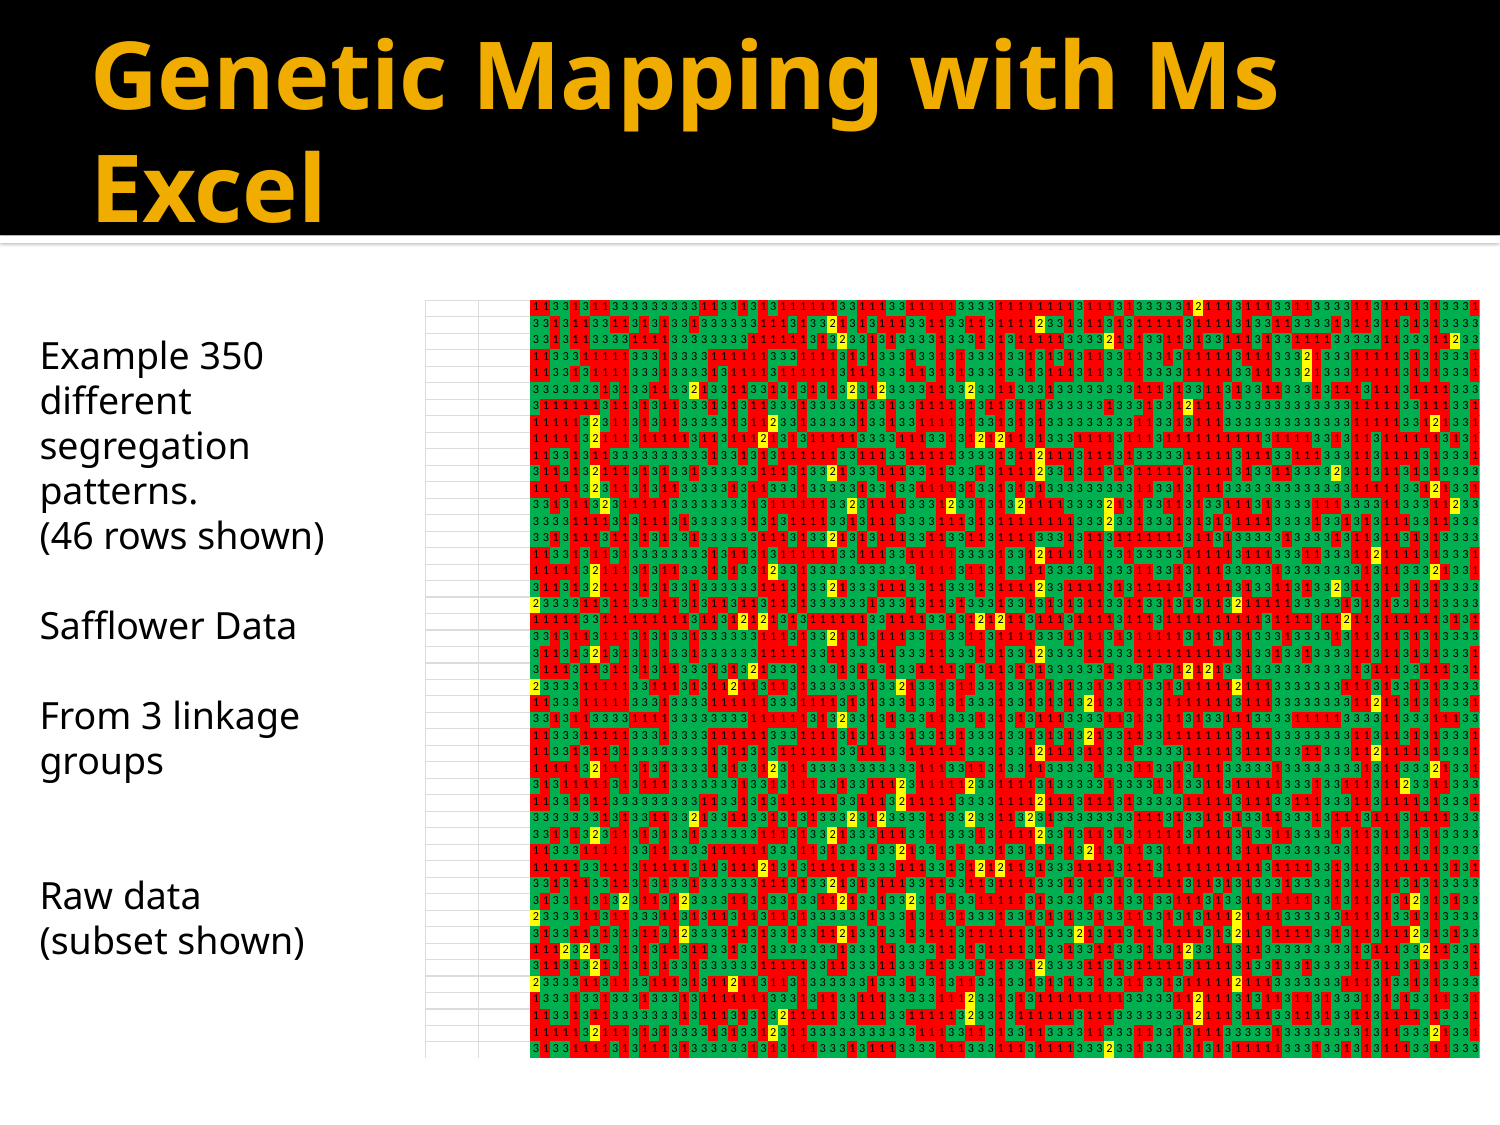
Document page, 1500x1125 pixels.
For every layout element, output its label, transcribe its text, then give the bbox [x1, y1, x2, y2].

text_box Example 350 different segregation patterns. (46 rows shown) Safflower Data From 3 linkage groups Raw data (subset shown) [24, 324, 400, 1015]
title Genetic Mapping with Ms Excel [75, 25, 1425, 231]
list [424, 299, 1481, 1059]
